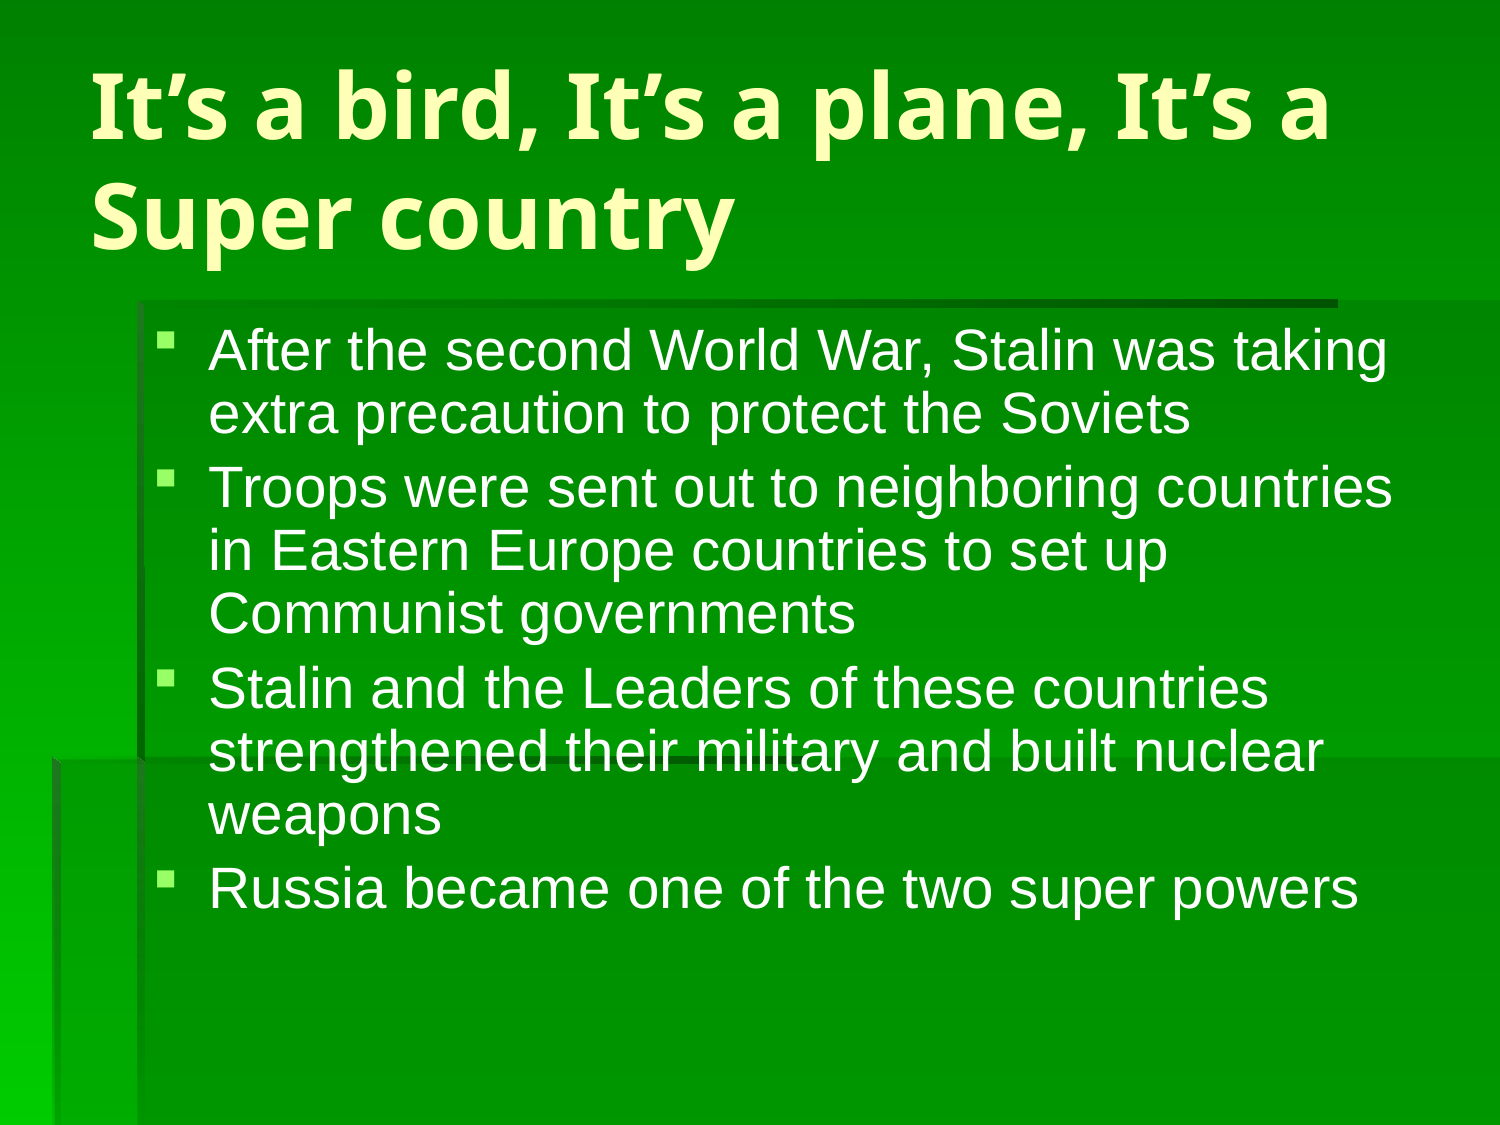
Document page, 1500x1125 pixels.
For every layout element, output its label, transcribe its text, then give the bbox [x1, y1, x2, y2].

title It’s a bird, It’s a plane, It’s a Super country [74, 39, 1451, 276]
list After the second World War, Stalin was taking extra precaution to protect the Soviets Troops were sent out to neighboring countries in Eastern Europe countries to set up Communist governments Stalin and the Leaders of these countries strengthened their military and built nuclear weapons Russia became one of the two super powers [137, 312, 1452, 1001]
